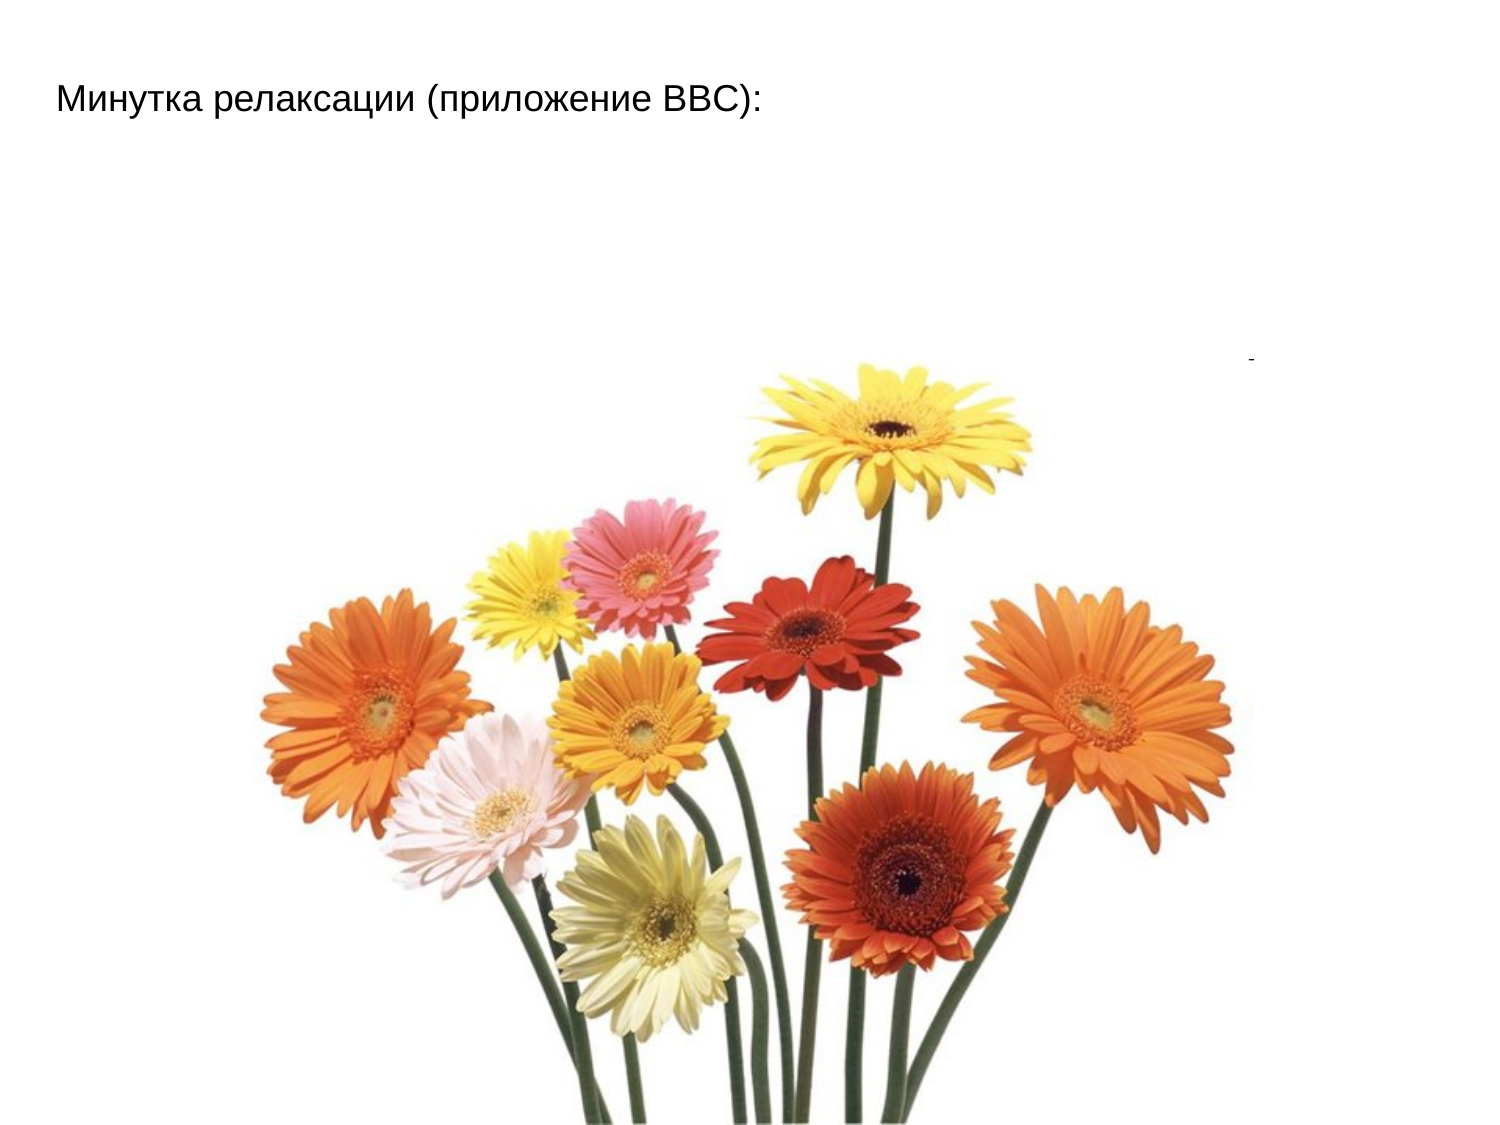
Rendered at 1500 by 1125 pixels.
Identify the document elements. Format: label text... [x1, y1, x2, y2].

picture [253, 359, 1255, 1125]
text_box Минутка релаксации (приложение BBC): [41, 66, 1211, 127]
